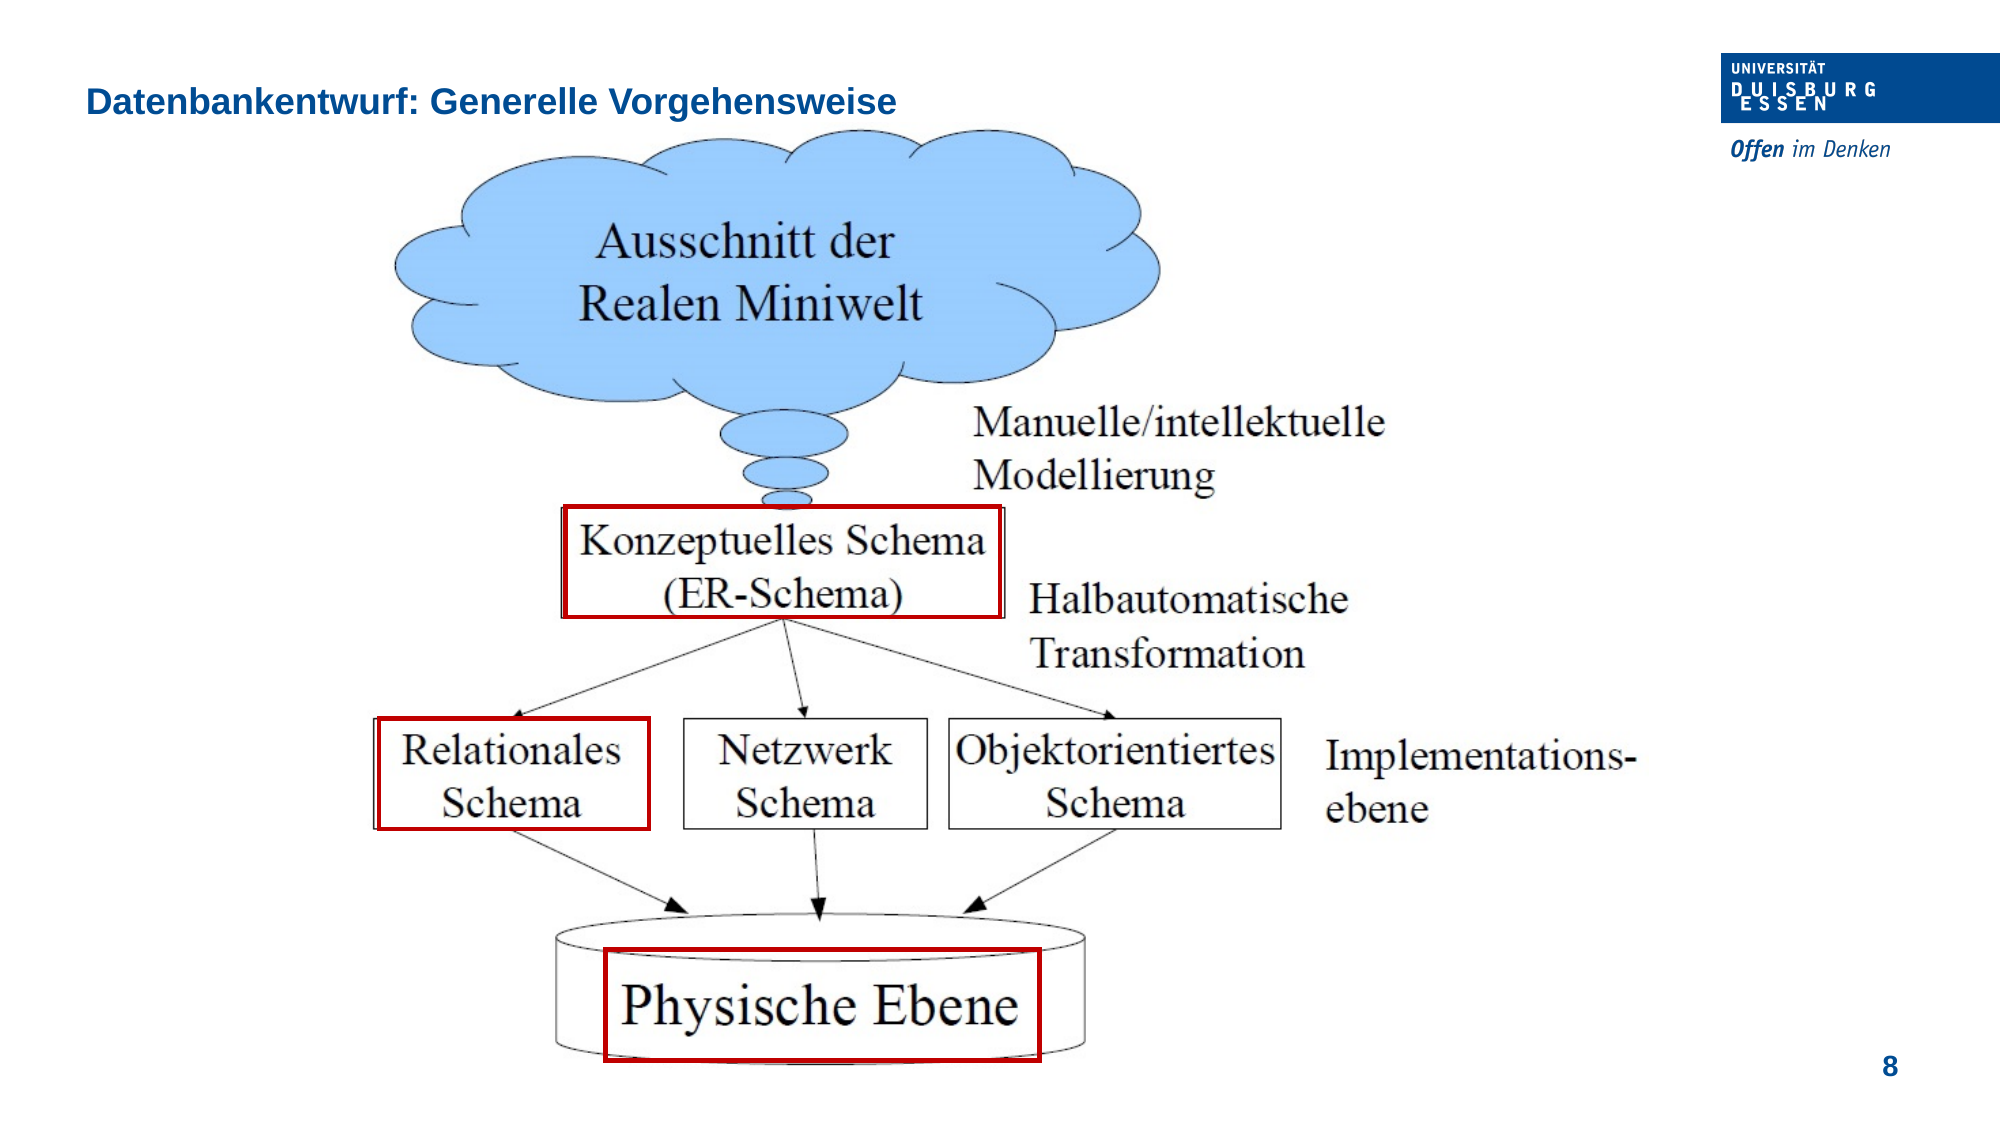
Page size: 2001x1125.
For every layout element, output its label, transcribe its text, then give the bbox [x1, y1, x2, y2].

picture [1721, 53, 2000, 162]
picture [346, 122, 1649, 1087]
list Datenbankentwurf: Generelle Vorgehensweise [85, 82, 1694, 123]
slide_number 8 [1677, 1039, 1914, 1081]
